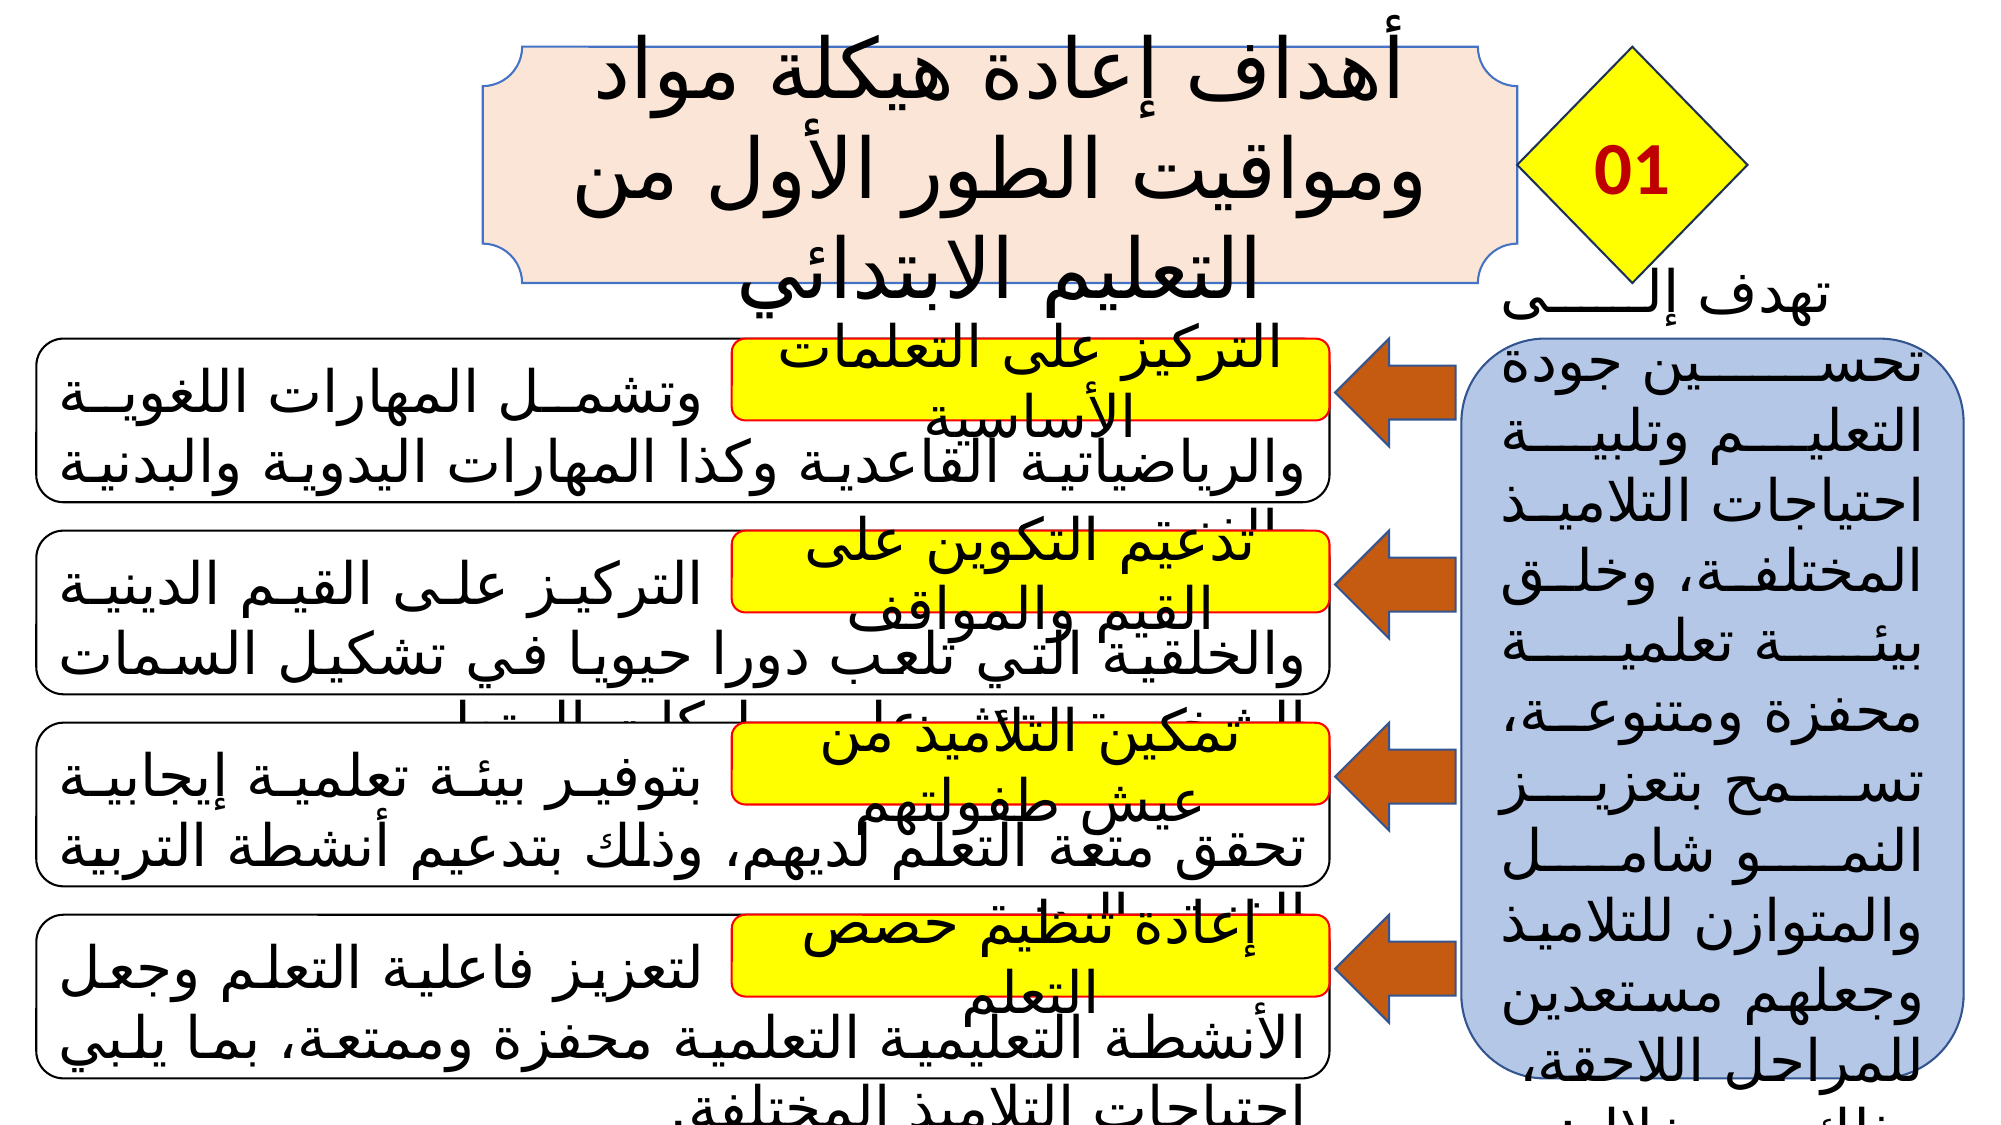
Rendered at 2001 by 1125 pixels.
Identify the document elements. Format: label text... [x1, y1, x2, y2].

text_box تهدف إلى تحسين جودة التعليم وتلبية احتياجات التلاميذ المختلفة، وخلق بيئة تعلمية محفزة ومتنوعة، تسمح بتعزيز النمو شامل والمتوازن للتلاميذ وجعلهم مستعدين للمراحل اللاحقة، وذلك من خلال: [1460, 337, 1965, 1080]
text_box [1333, 912, 1457, 1026]
text_box [1333, 336, 1457, 450]
text_box تمكين التلاميذ من عيش طفولتهم [730, 721, 1331, 806]
text_box [1333, 720, 1457, 834]
text_box التركيز على القيم الدينية والخلقية التي تلعب دورا حيويا في تشكيل السمات الشخصية وتؤثر على سلوكات المتعلمين. [35, 529, 1331, 696]
text_box لتعزيز فاعلية التعلم وجعل الأنشطة التعليمية التعلمية محفزة وممتعة، بما يلبي احتياجات التلاميذ المختلفة. [35, 913, 1331, 1080]
text_box التركيز على التعلمات الأساسية [730, 337, 1331, 422]
text_box إعادة تنظيم حصص التعلم [730, 913, 1331, 998]
text_box وتشمل المهارات اللغوية والرياضياتية القاعدية وكذا المهارات اليدوية والبدنية والفنية. [35, 337, 1331, 504]
text_box [1333, 528, 1457, 642]
text_box أهداف إعادة هيكلة مواد ومواقيت الطور الأول من التعليم الابتدائي [481, 45, 1519, 285]
text_box تدعيم التكوين على القيم والمواقف [730, 529, 1331, 614]
text_box بتوفير بيئة تعلمية إيجابية تحقق متعة التعلم لديهم، وذلك بتدعيم أنشطة التربية الفنية والبدنية. [35, 721, 1331, 888]
text_box 01 [1515, 45, 1749, 285]
